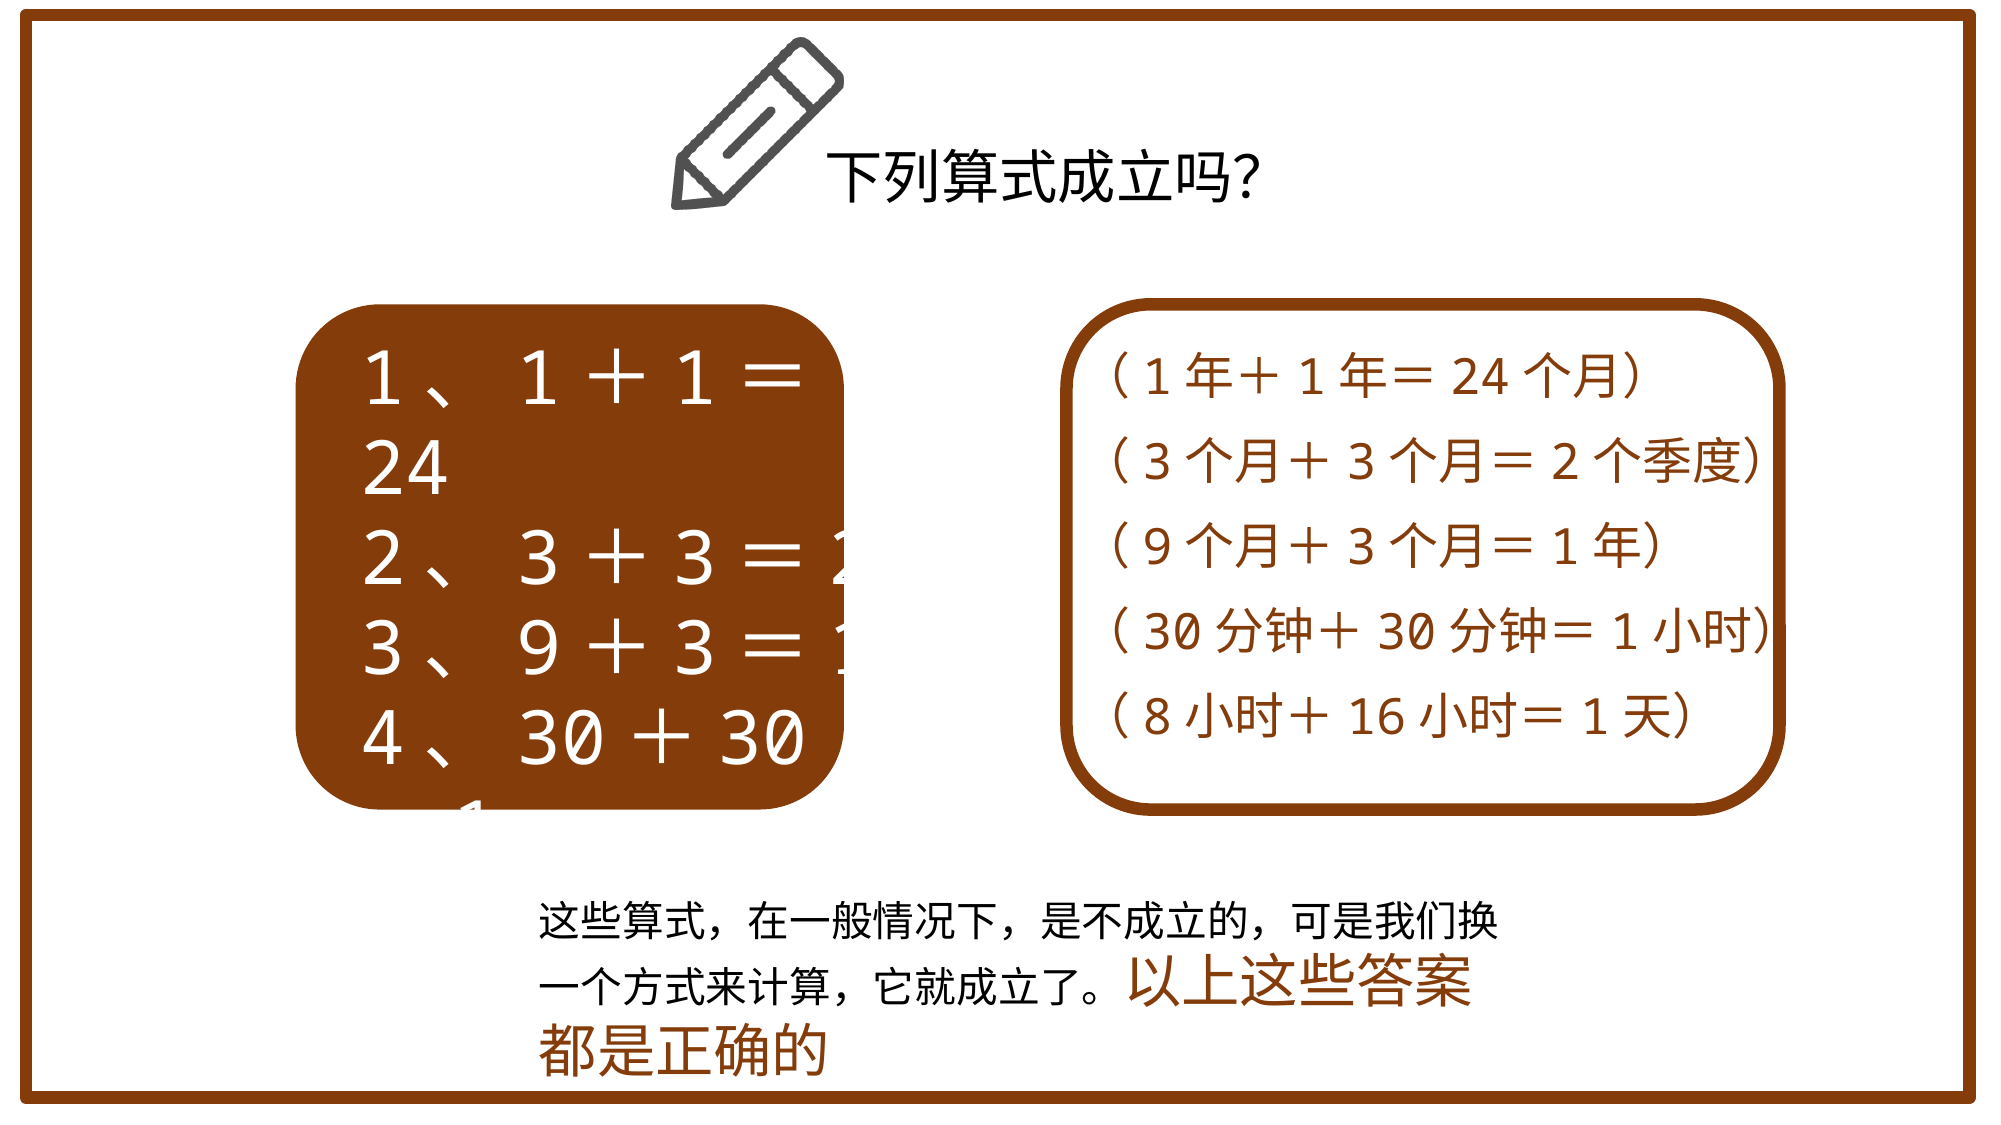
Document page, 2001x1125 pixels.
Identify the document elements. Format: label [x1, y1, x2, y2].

text_box [26, 15, 1970, 1098]
picture [671, 37, 844, 210]
